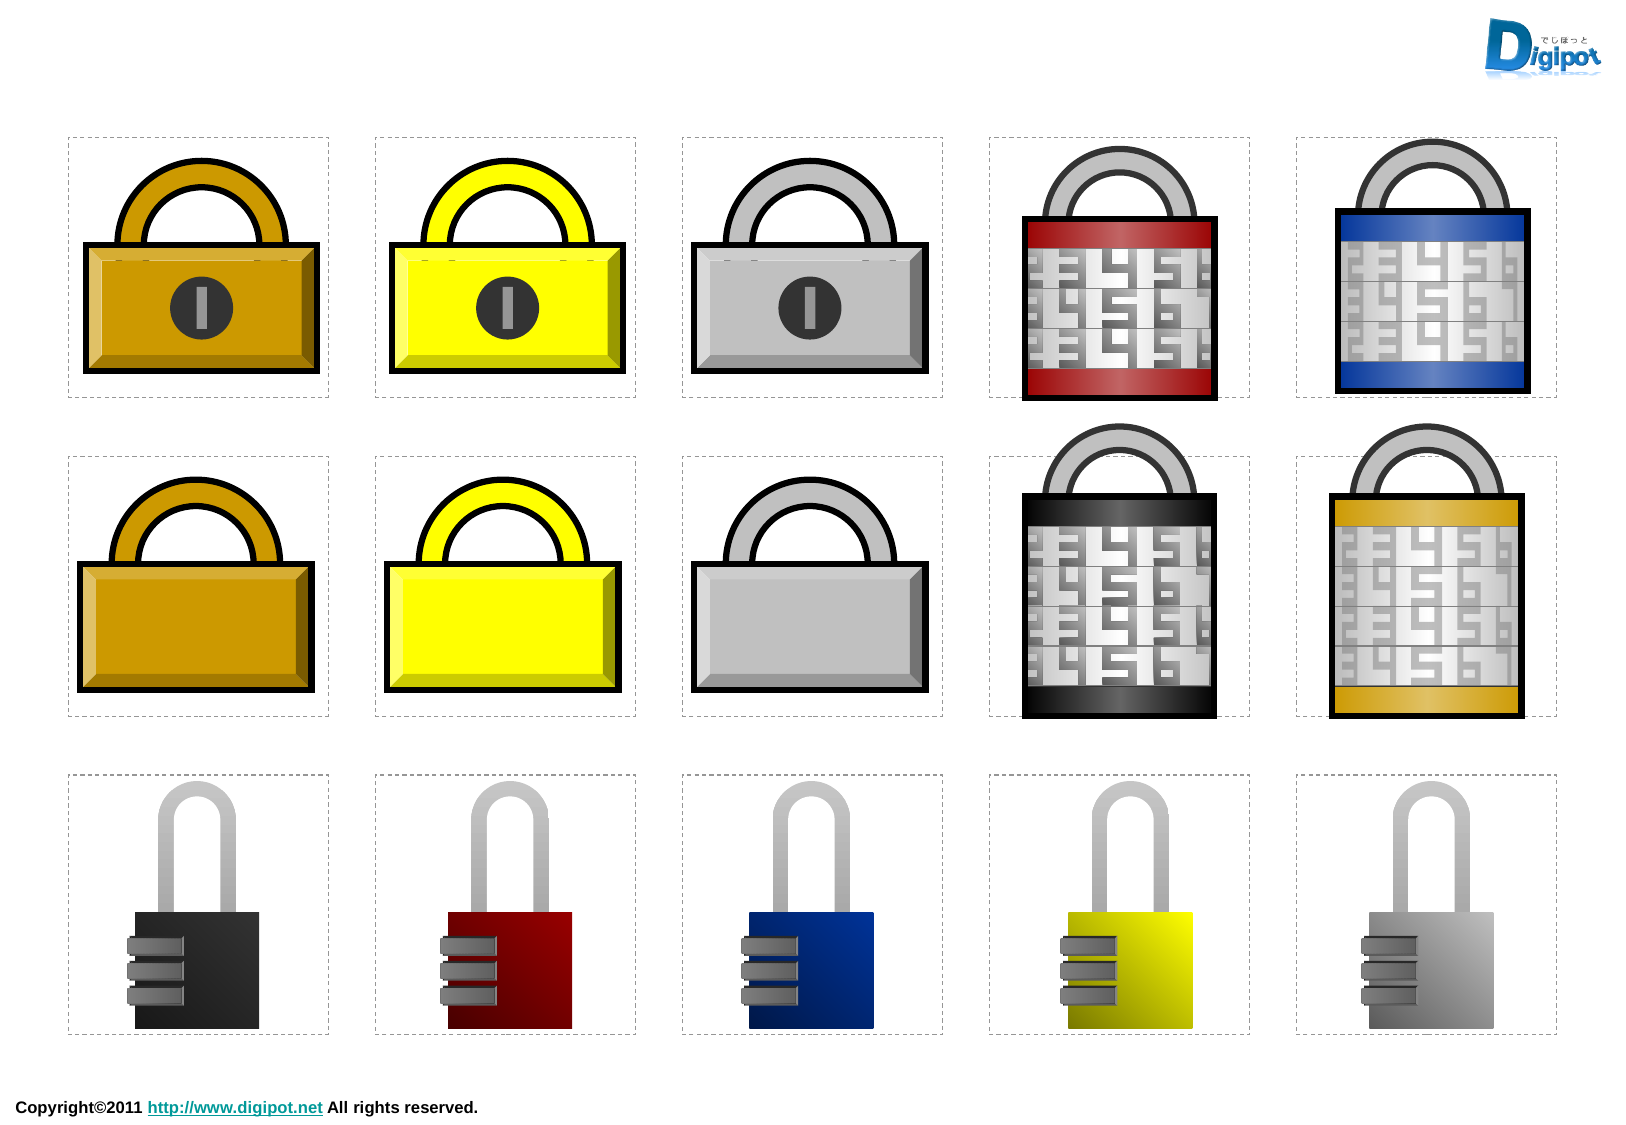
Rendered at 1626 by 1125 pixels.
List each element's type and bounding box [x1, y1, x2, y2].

text_box [1024, 148, 1215, 399]
text_box [1361, 780, 1494, 1029]
text_box [1024, 426, 1215, 716]
text_box [80, 479, 312, 690]
picture [1485, 18, 1602, 82]
text_box [1060, 780, 1193, 1029]
text_box [694, 479, 926, 690]
text_box [127, 780, 260, 1029]
text_box [694, 160, 926, 372]
text_box [440, 780, 573, 1029]
text_box [1332, 426, 1522, 716]
text_box [1337, 141, 1528, 392]
text_box [387, 479, 619, 690]
text_box [391, 160, 624, 372]
text_box [85, 160, 318, 372]
text_box [741, 780, 874, 1029]
